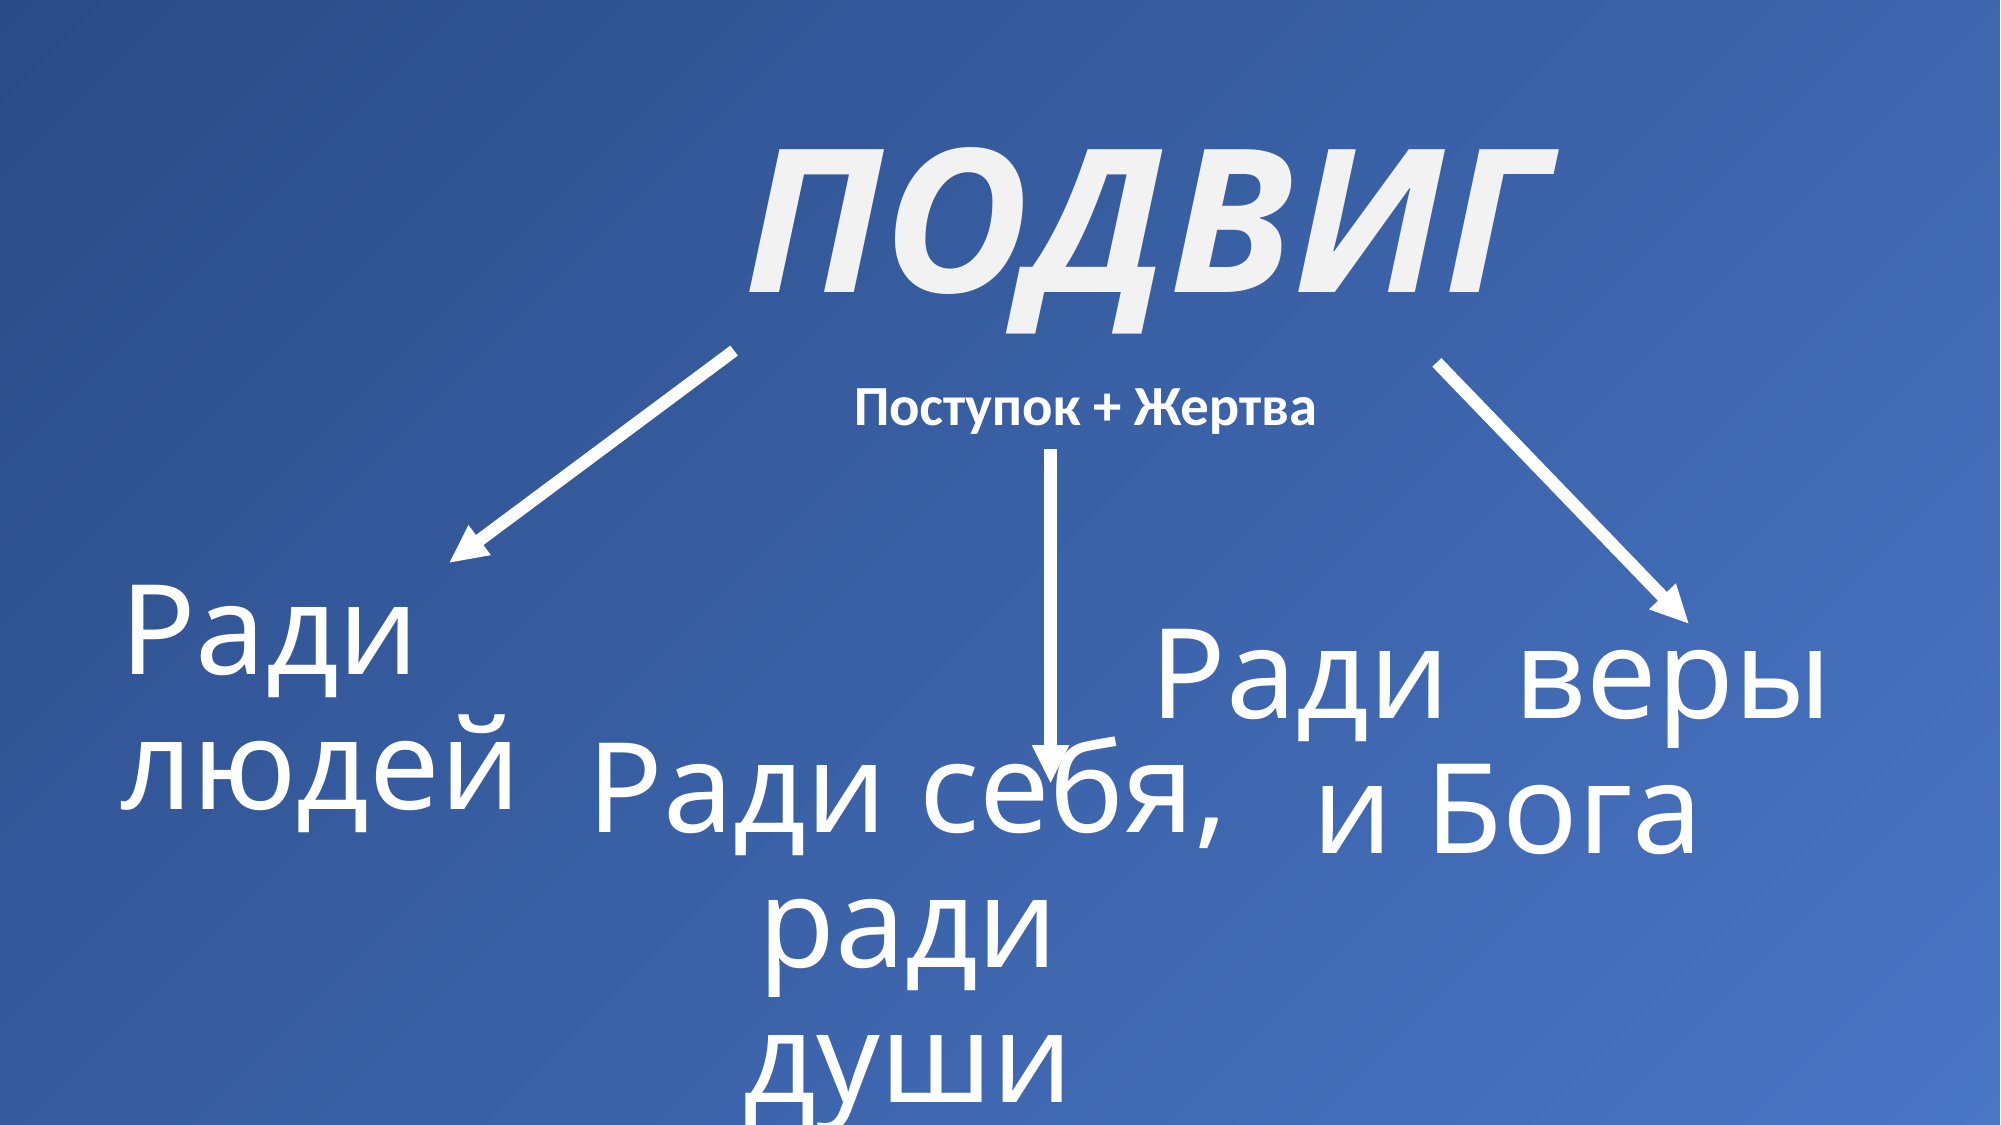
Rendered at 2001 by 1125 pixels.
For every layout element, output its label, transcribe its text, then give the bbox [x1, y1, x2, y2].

text_box ПОДВИГ [729, 31, 2000, 424]
text_box Ради себя, ради души [566, 808, 1251, 1046]
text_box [449, 350, 735, 563]
text_box Ради веры и Бога [1091, 627, 1924, 865]
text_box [1436, 362, 1689, 624]
list Поступок + Жертва [813, 369, 1358, 446]
title Ради людей [105, 583, 789, 821]
